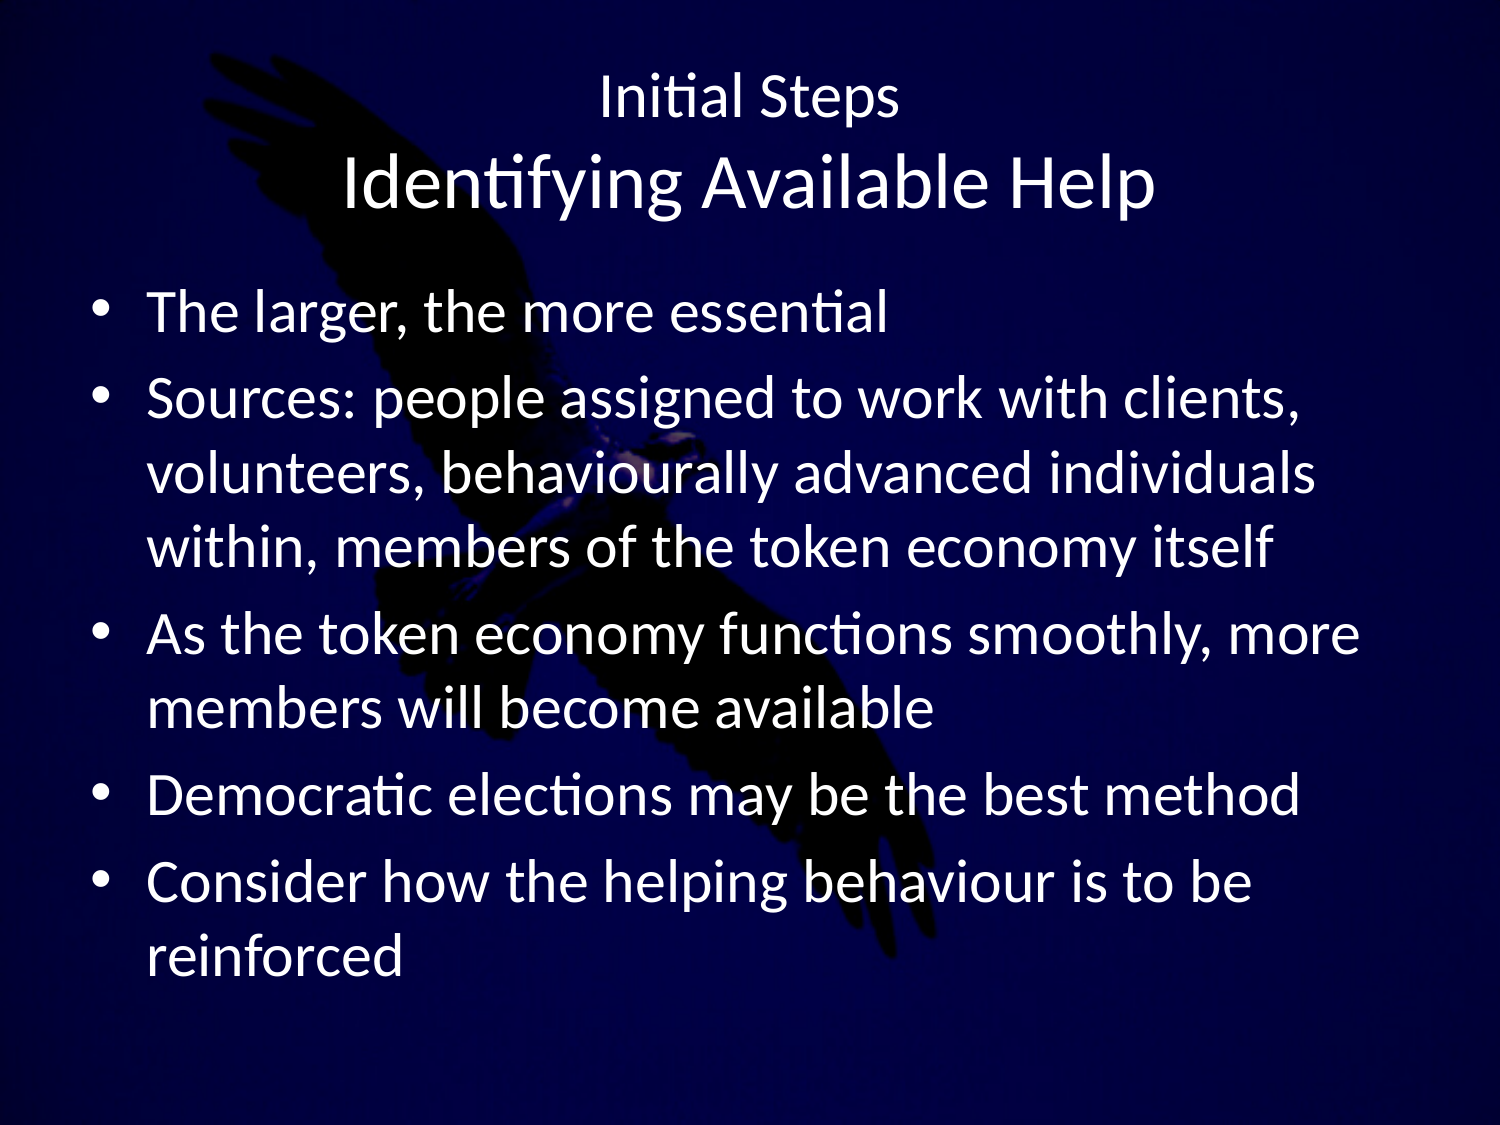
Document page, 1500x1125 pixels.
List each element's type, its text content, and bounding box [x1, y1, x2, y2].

picture [0, 0, 1500, 1125]
title Initial Steps Identifying Available Help [75, 45, 1425, 233]
list The larger, the more essential Sources: people assigned to work with clients, volunteers, behaviourally advanced individuals within, members of the token economy itself As the token economy functions smoothly, more members will become available Democratic elections may be the best method Consider how the helping behaviour is to be reinforced [75, 262, 1425, 1005]
